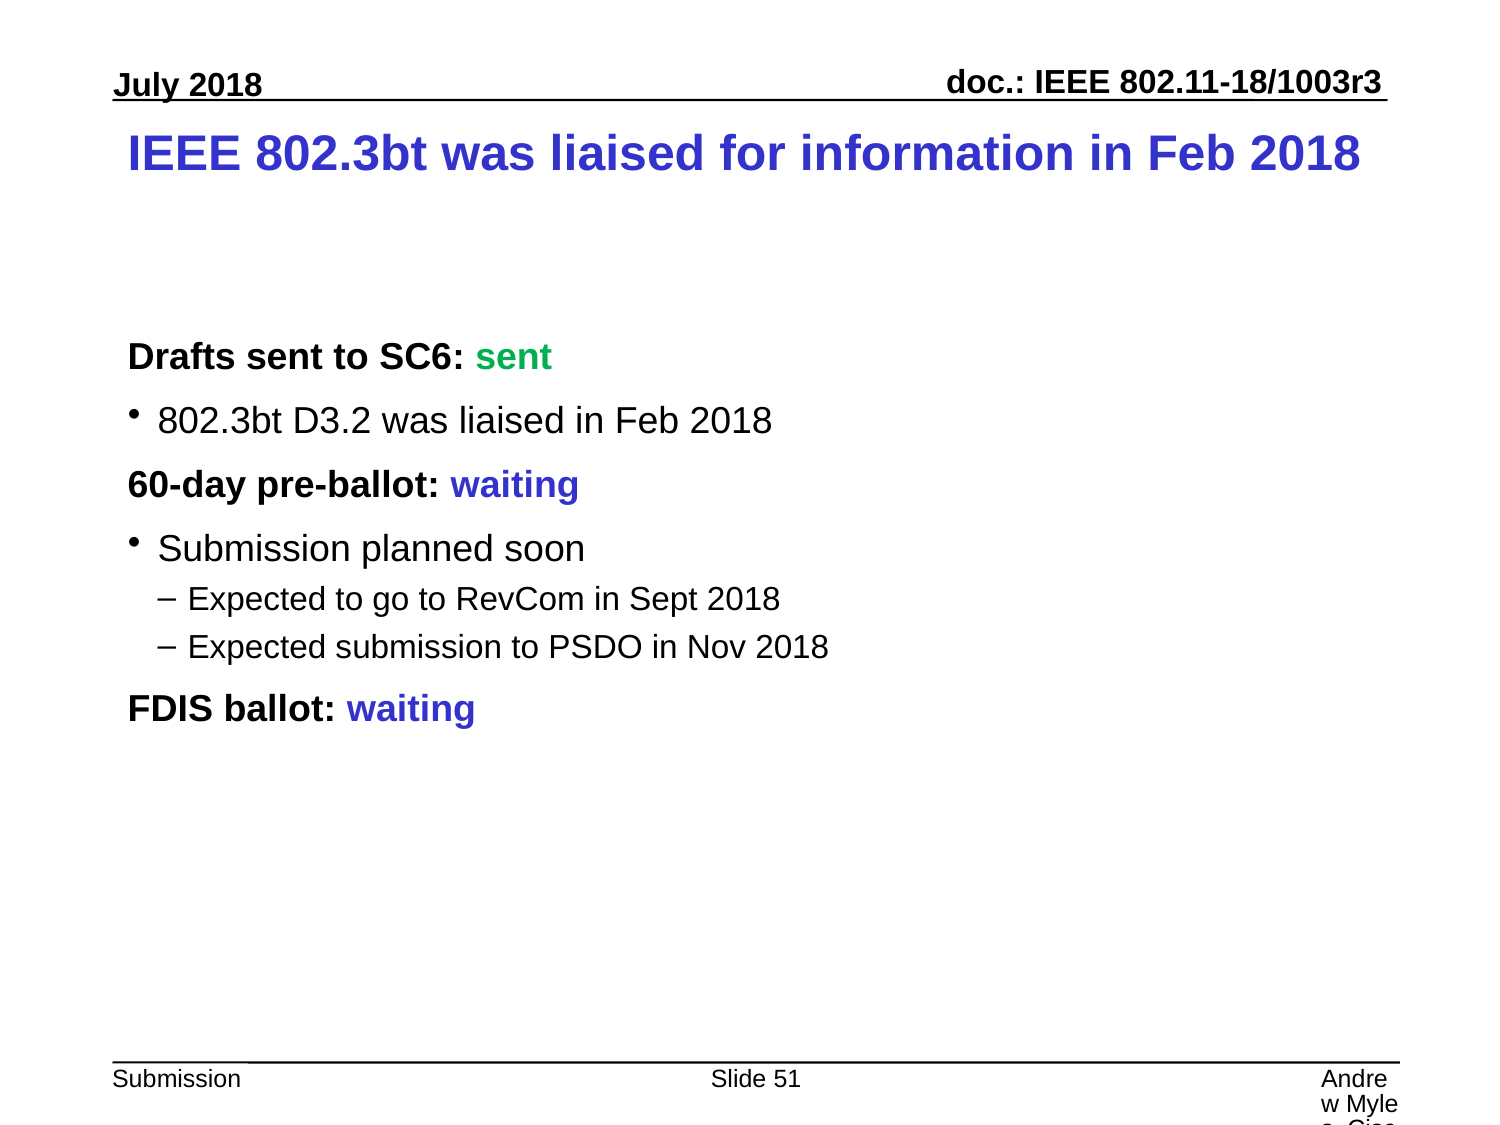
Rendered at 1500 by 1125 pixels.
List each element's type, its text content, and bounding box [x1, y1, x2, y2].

footer Andrew Myles, Cisco [1320, 1061, 1402, 1093]
title IEEE 802.3bt was liaised for information in Feb 2018 [112, 112, 1388, 288]
slide_number Slide 51 [709, 1061, 803, 1093]
list Drafts sent to SC6: sent 802.3bt D3.2 was liaised in Feb 2018 60-day pre-ballot: waiting Submission planned soon Expected to go to RevCom in Sept 2018 Expected submission to PSDO in Nov 2018 FDIS ballot: waiting [112, 324, 1388, 1000]
